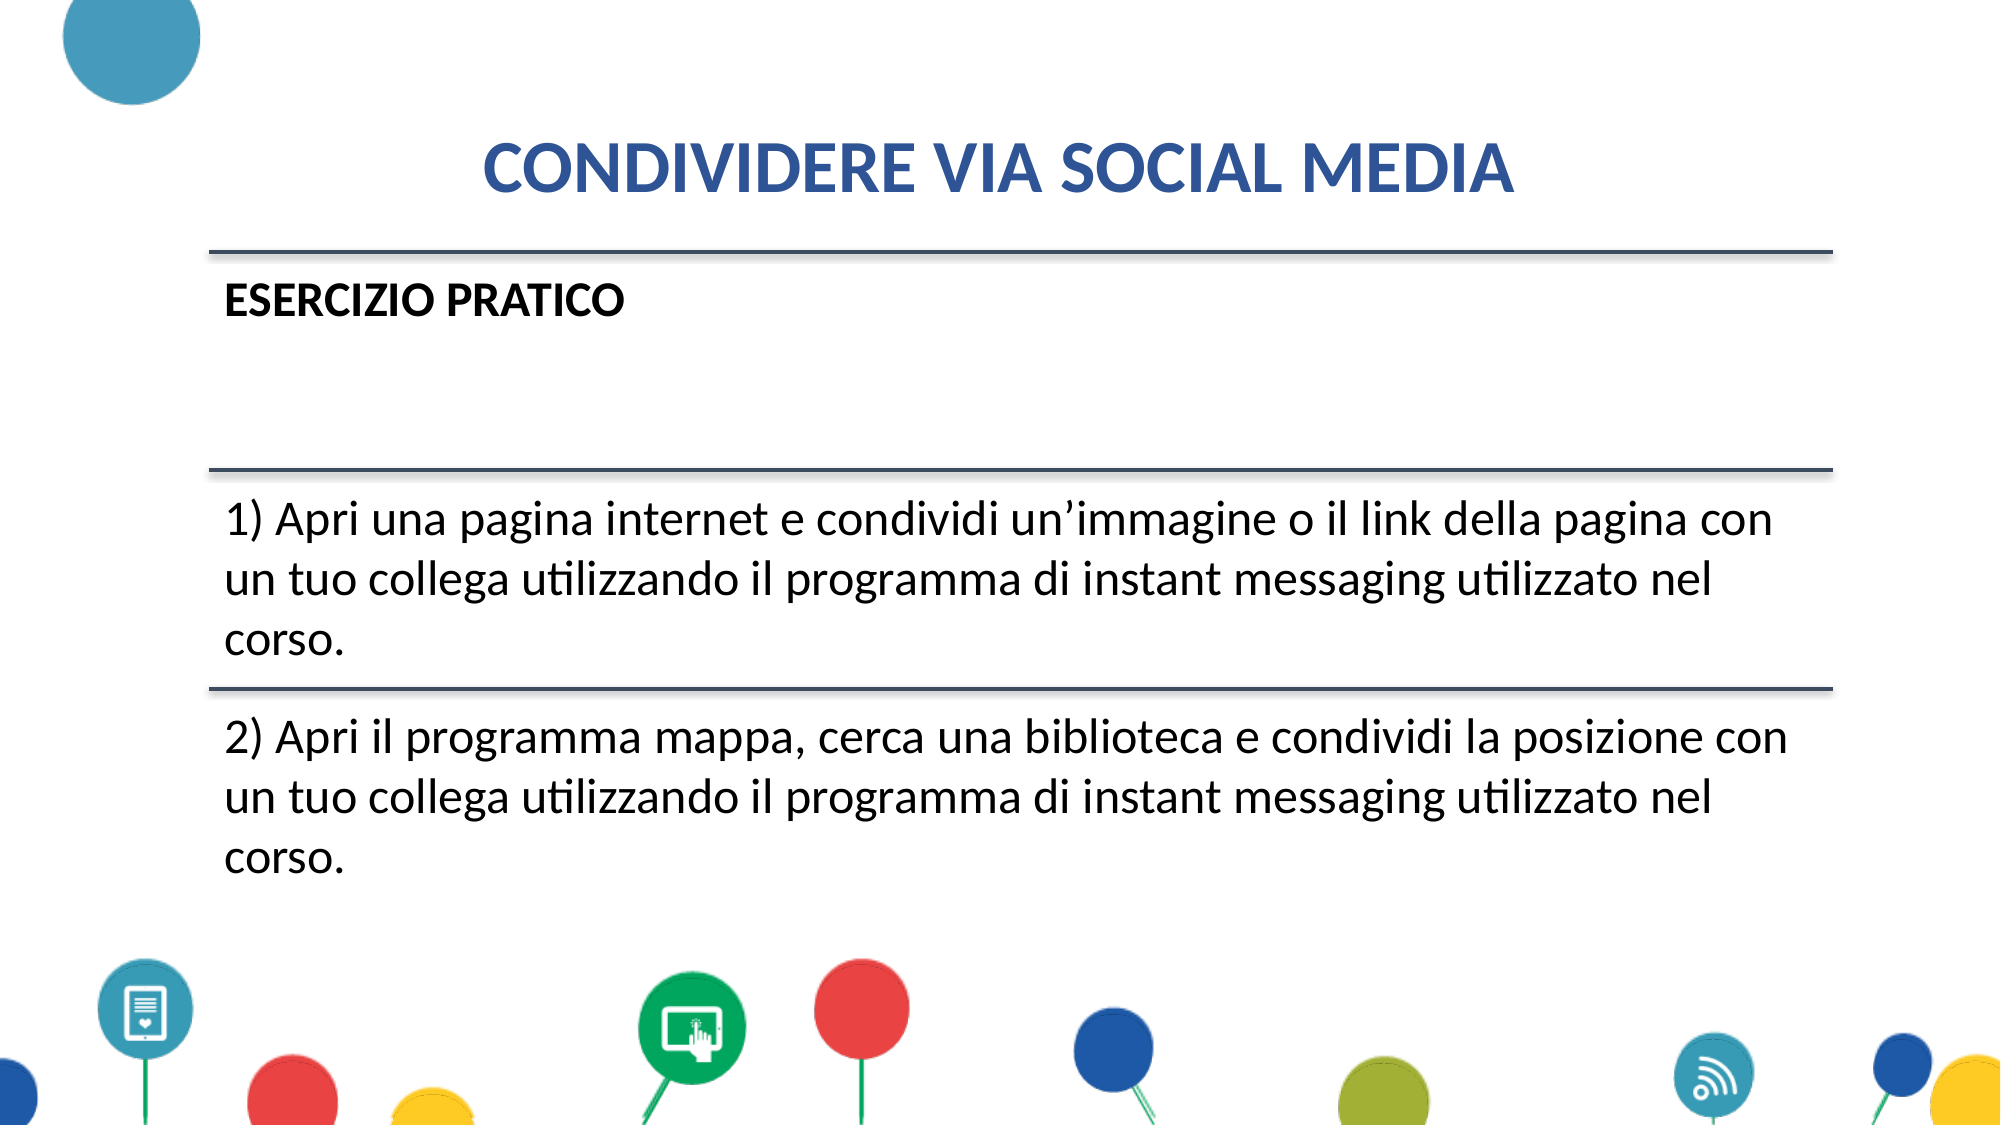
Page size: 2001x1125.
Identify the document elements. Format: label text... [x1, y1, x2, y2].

title Condividere via social media [137, 59, 1863, 278]
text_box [209, 251, 1833, 908]
picture [0, 0, 2001, 1125]
